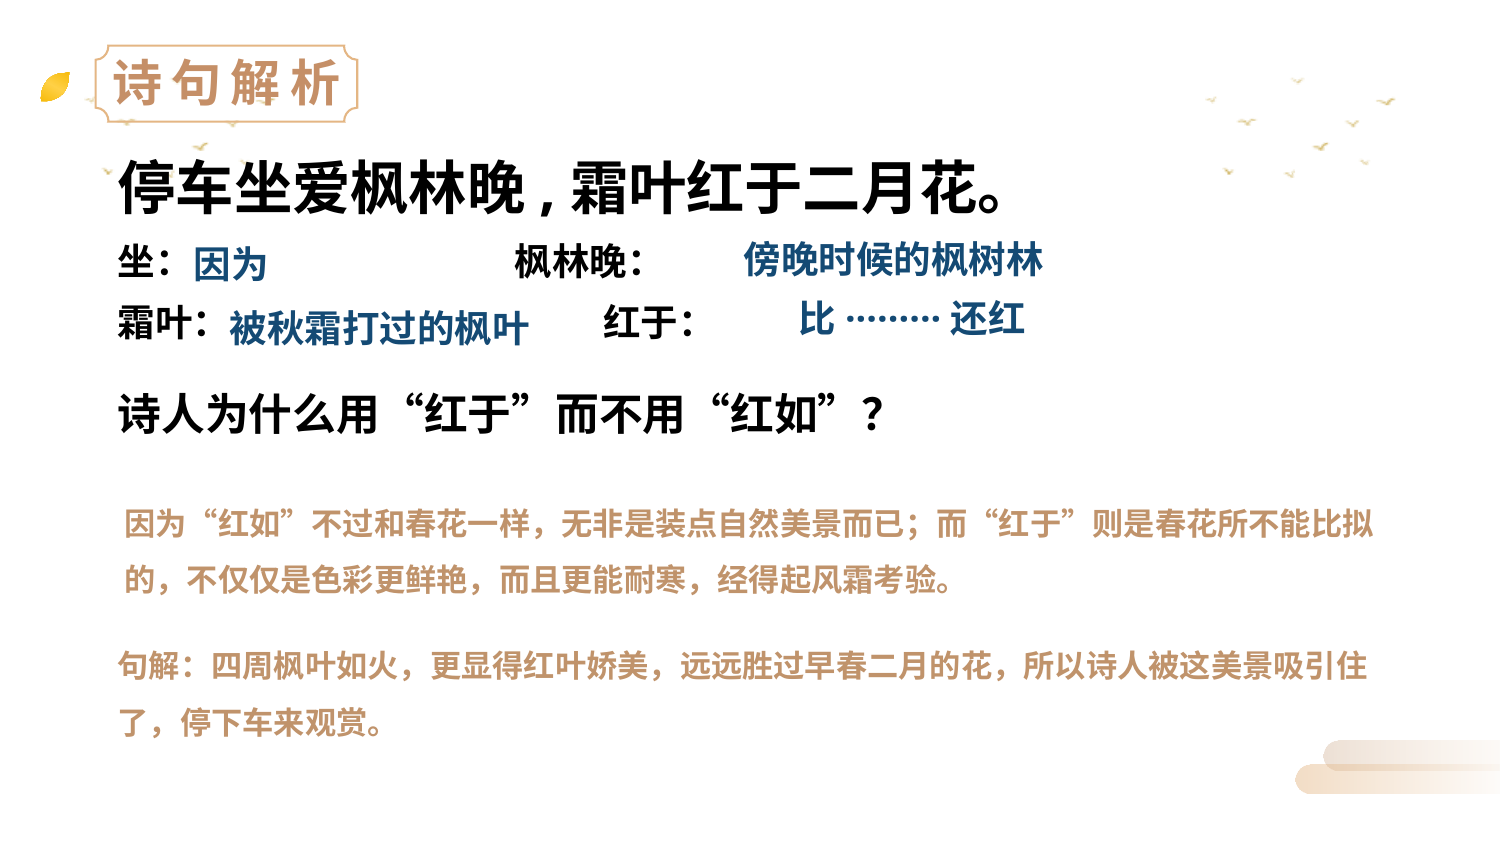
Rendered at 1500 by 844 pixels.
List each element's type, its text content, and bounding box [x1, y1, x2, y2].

text_box 被秋霜打过的枫叶 [218, 299, 670, 357]
text_box 因为 [182, 235, 511, 292]
text_box 傍晚时候的枫树林 [732, 230, 1132, 287]
text_box 句解：四周枫叶如火，更显得红叶娇美，远远胜过早春二月的花，所以诗人被这美景吸引住了，停下车来观赏。 [106, 622, 1410, 746]
text_box 诗人为什么用“红于”而不用“红如”？ [106, 381, 904, 445]
text_box 因为“红如”不过和春花一样，无非是装点自然美景而已；而“红于”则是春花所不能比拟的，不仅仅是色彩更鲜艳，而且更能耐寒，经得起风霜考验。 [113, 480, 1416, 604]
text_box 诗句解析 [112, 51, 341, 112]
text_box 停车坐爱枫林晚,霜叶红于二月花。 坐： 枫林晚： 霜叶： 红于： [106, 153, 1119, 605]
text_box 比·········还红 [787, 289, 1213, 346]
